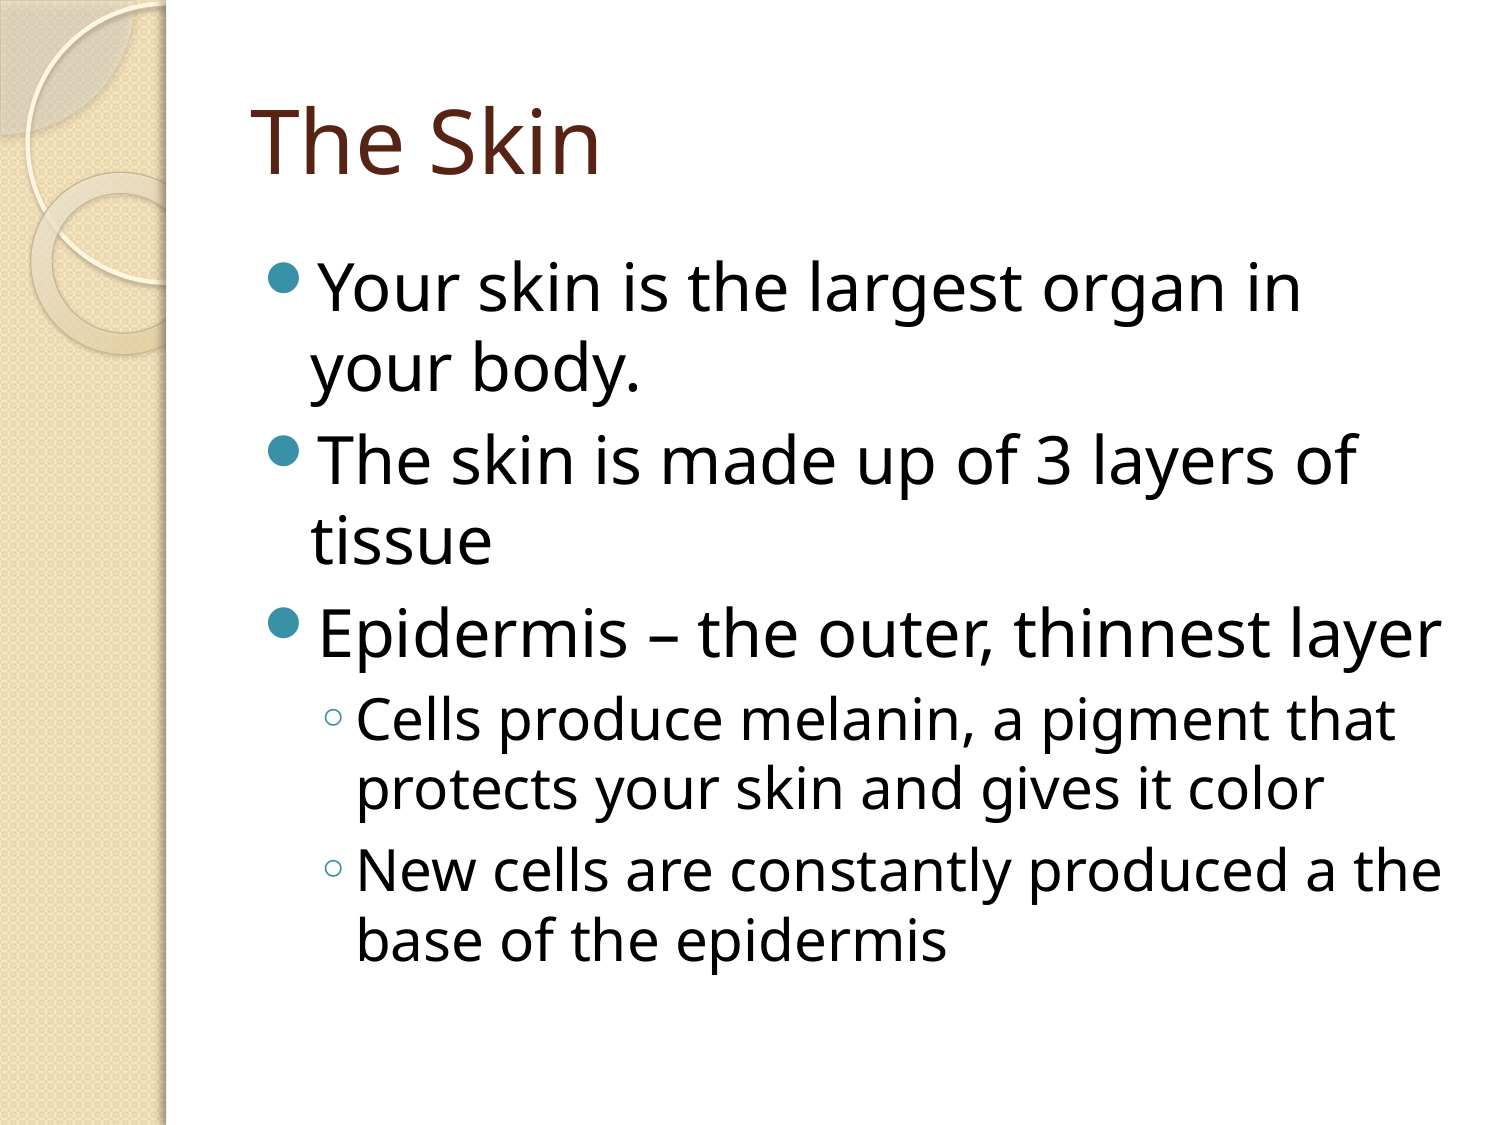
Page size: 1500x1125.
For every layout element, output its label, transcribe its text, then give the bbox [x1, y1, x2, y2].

title The Skin [235, 45, 1466, 233]
list Your skin is the largest organ in your body. The skin is made up of 3 layers of tissue Epidermis – the outer, thinnest layer Cells produce melanin, a pigment that protects your skin and gives it color New cells are constantly produced a the base of the epidermis [235, 237, 1466, 1025]
